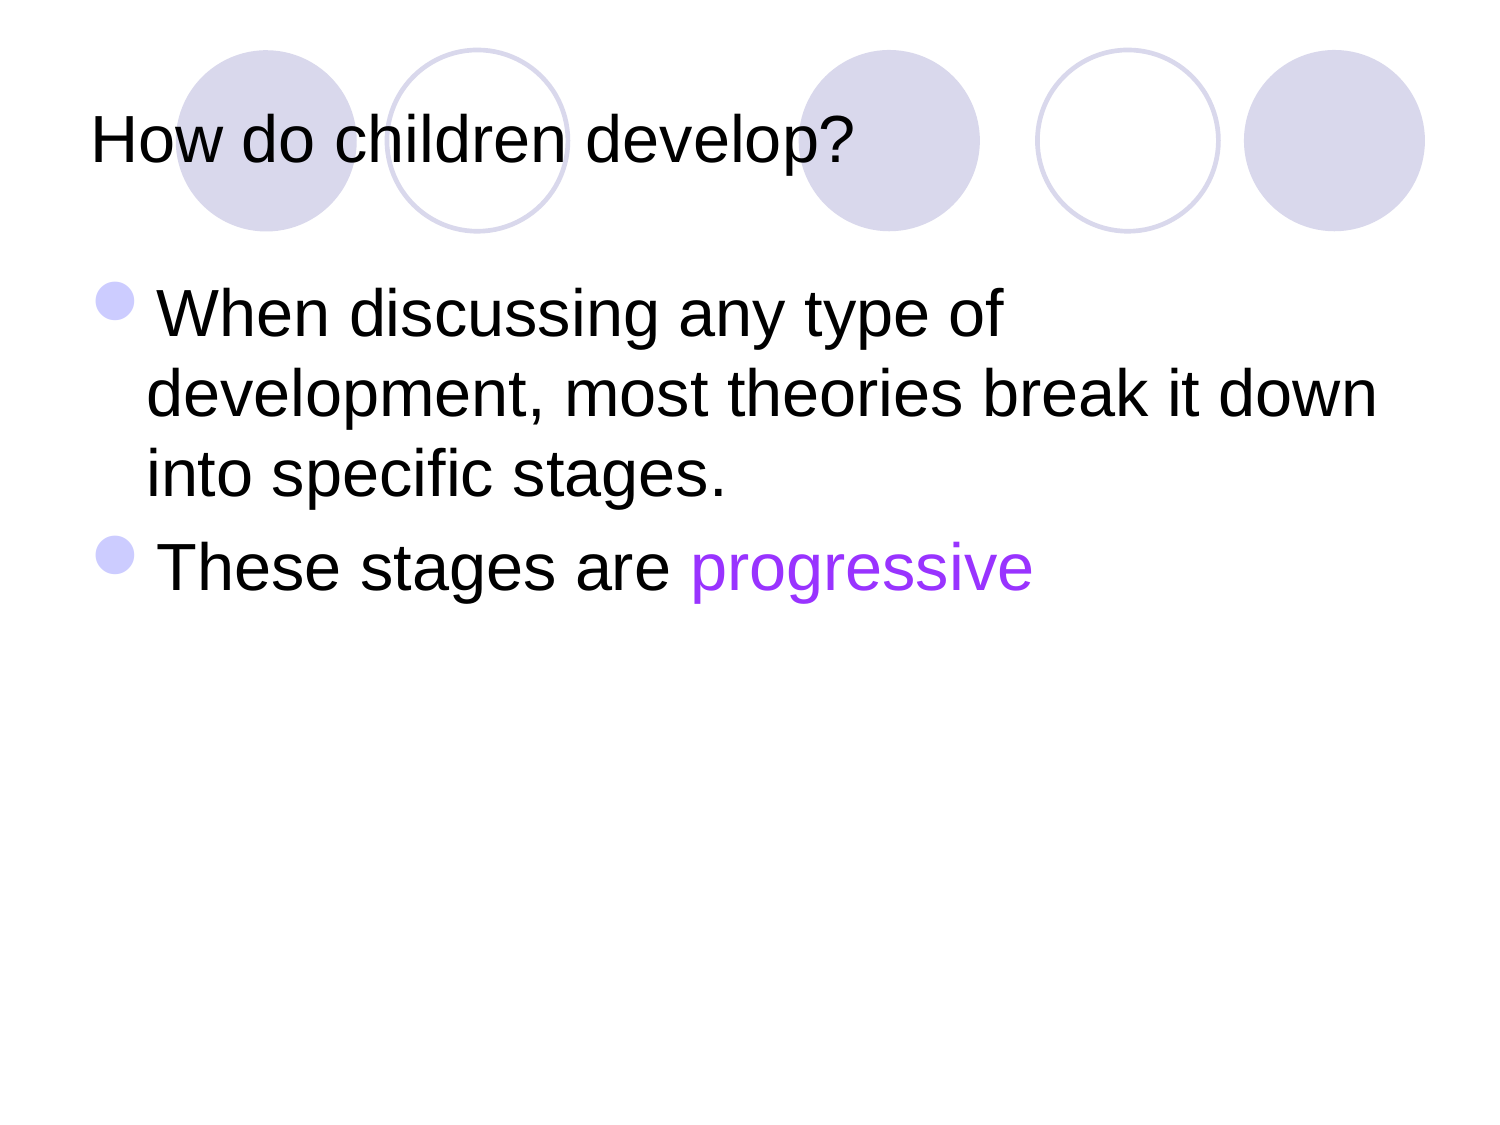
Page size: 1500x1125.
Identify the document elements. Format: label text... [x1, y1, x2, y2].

title How do children develop? [74, 44, 1426, 233]
list When discussing any type of development, most theories break it down into specific stages. These stages are progressive [74, 262, 1426, 1006]
